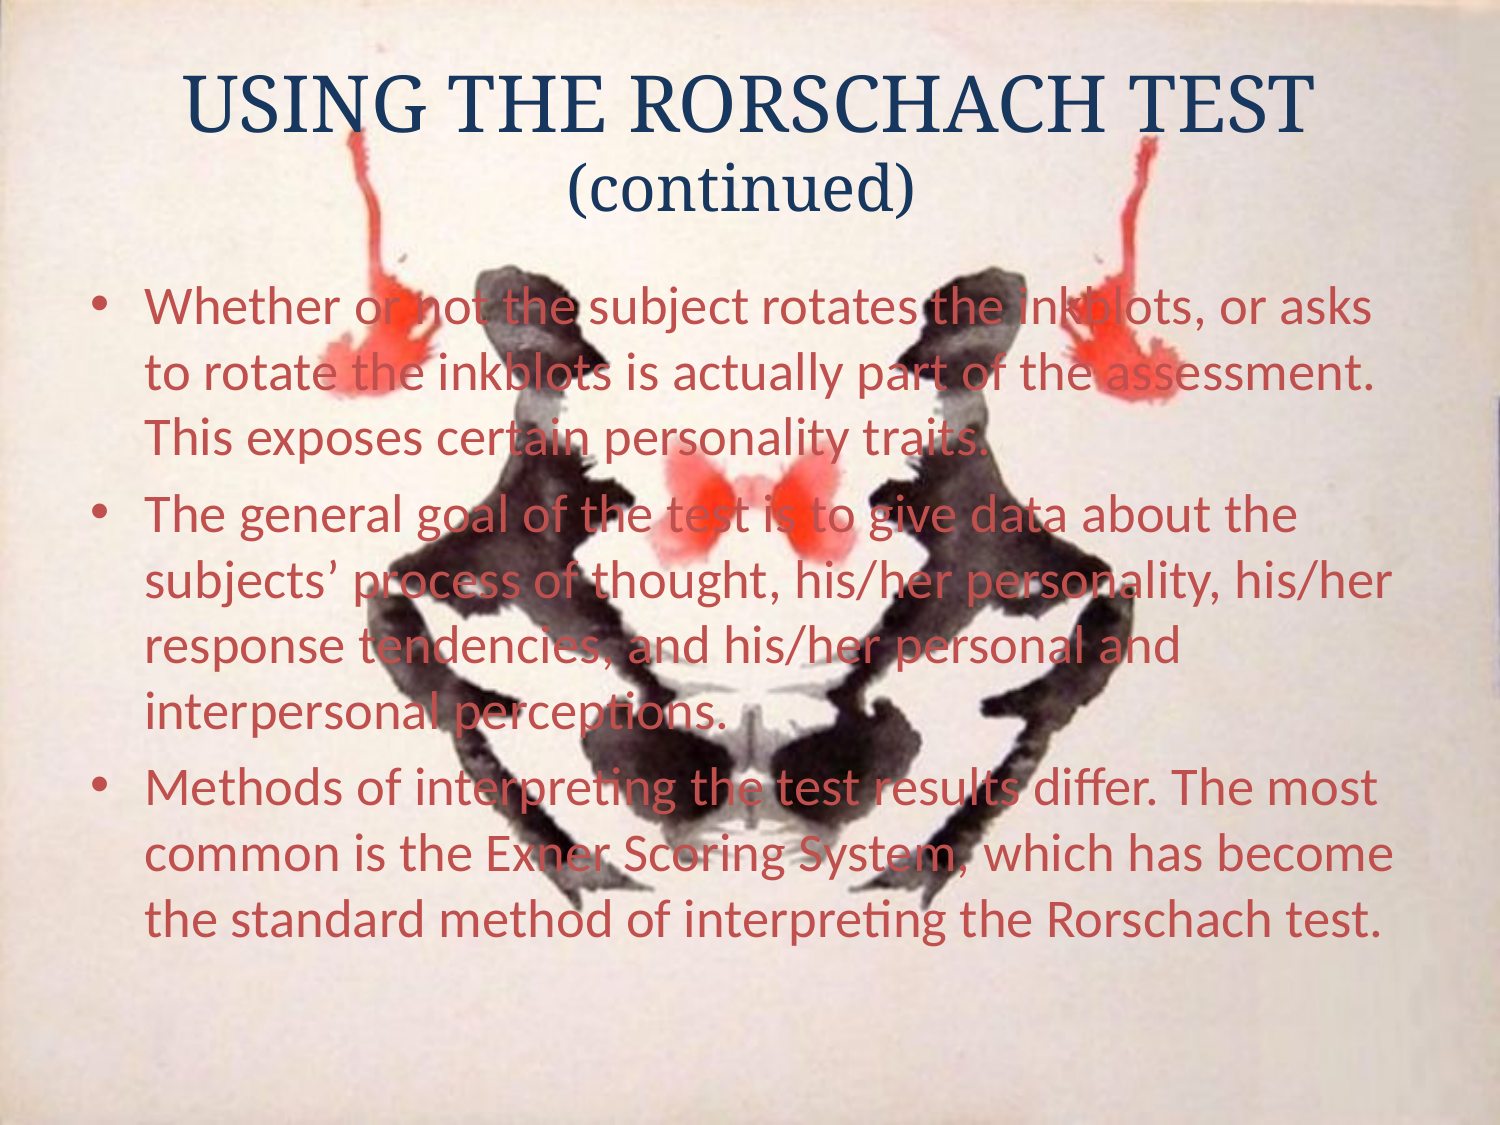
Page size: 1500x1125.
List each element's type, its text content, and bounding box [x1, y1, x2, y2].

title USING THE RORSCHACH TEST (continued) [75, 45, 1425, 233]
list Whether or not the subject rotates the inkblots, or asks to rotate the inkblots is actually part of the assessment. This exposes certain personality traits. The general goal of the test is to give data about the subjects’ process of thought, his/her personality, his/her response tendencies, and his/her personal and interpersonal perceptions. Methods of interpreting the test results differ. The most common is the Exner Scoring System, which has become the standard method of interpreting the Rorschach test. [75, 262, 1425, 1005]
picture [0, 0, 1500, 1125]
